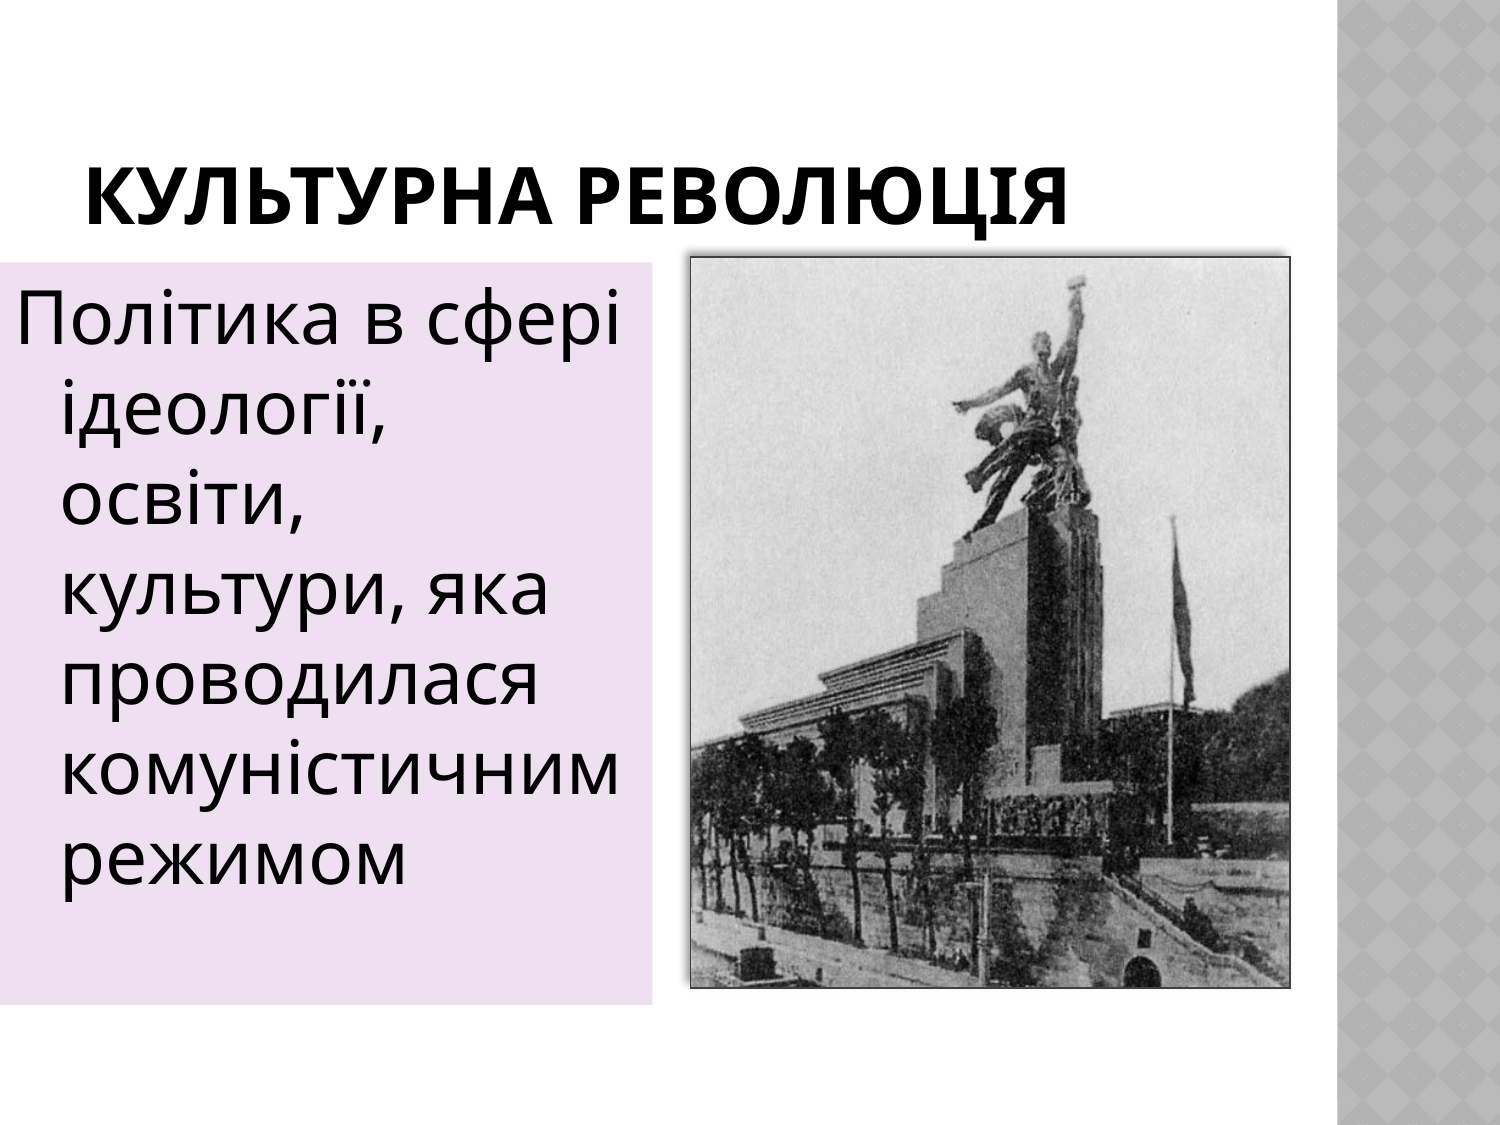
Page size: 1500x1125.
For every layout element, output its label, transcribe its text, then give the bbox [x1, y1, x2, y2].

title Культурна революція [75, 52, 1263, 240]
list Політика в сфері ідеології, освіти, культури, яка проводилася комуністичним режимом [0, 262, 653, 1005]
picture [690, 257, 1290, 988]
